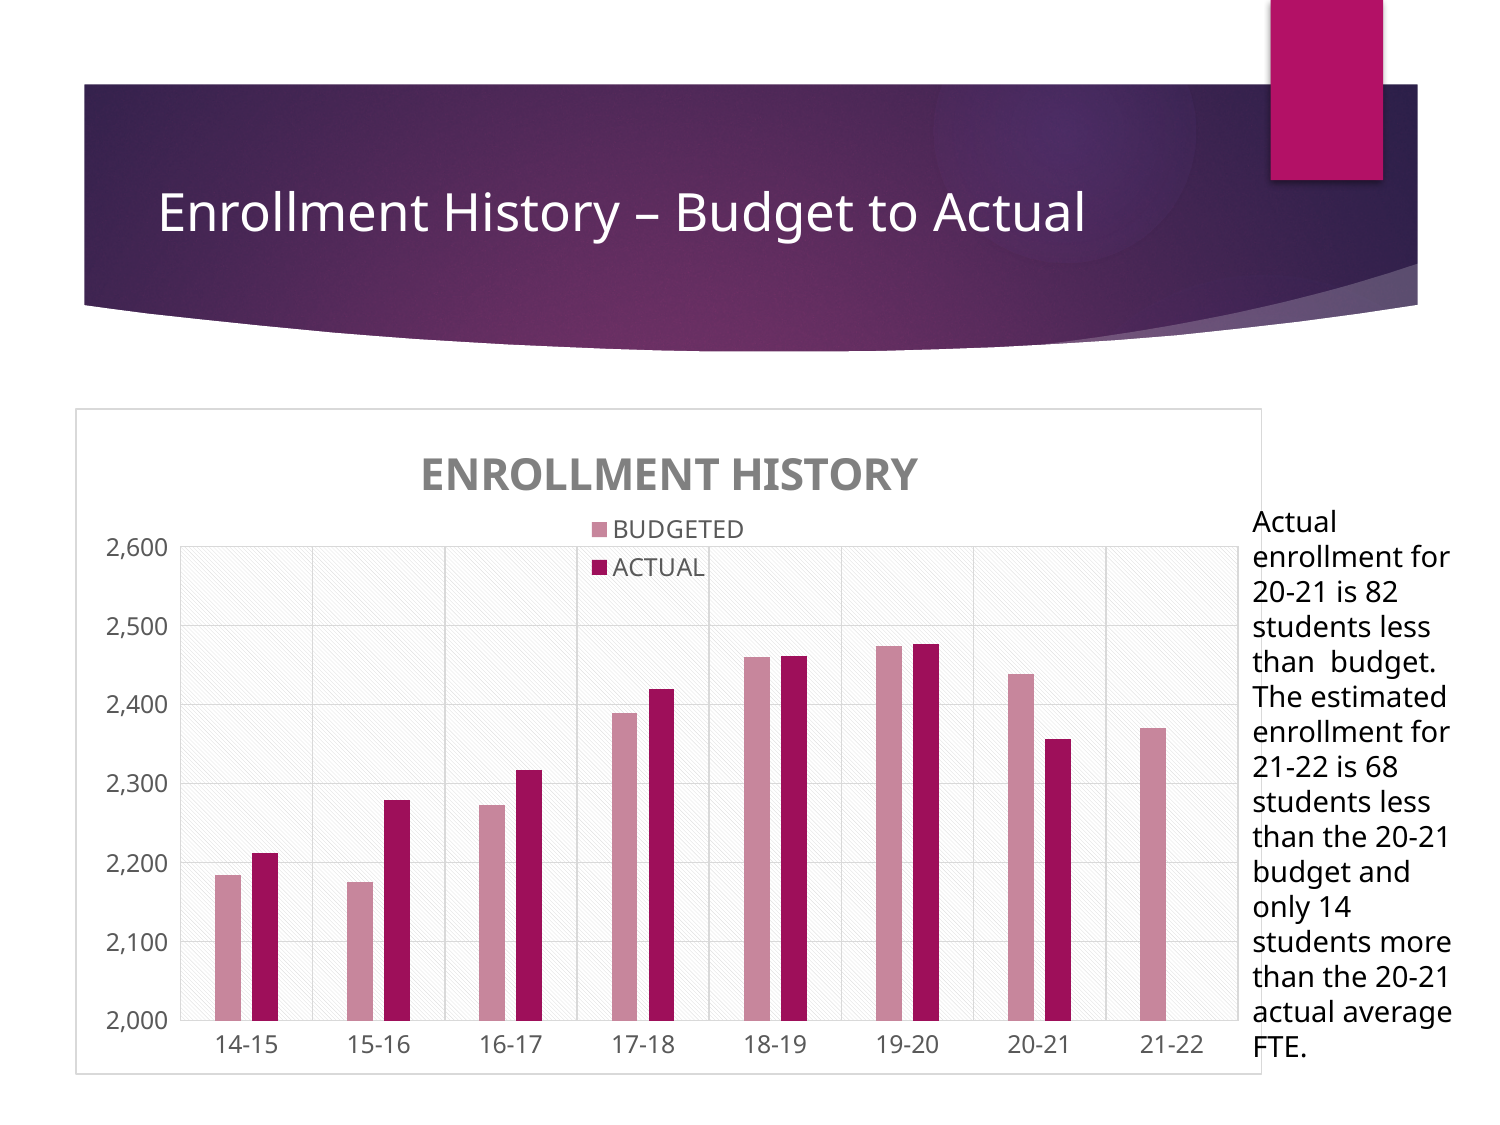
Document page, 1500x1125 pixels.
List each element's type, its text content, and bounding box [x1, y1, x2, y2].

title Enrollment History – Budget to Actual [142, 152, 1183, 269]
text_box Actual enrollment for 20-21 is 82 students less than budget. The estimated enrollment for 21-22 is 68 students less than the 20-21 budget and only 14 students more than the 20-21 actual average FTE. [1268, 496, 1475, 1071]
chart [74, 408, 1263, 1076]
